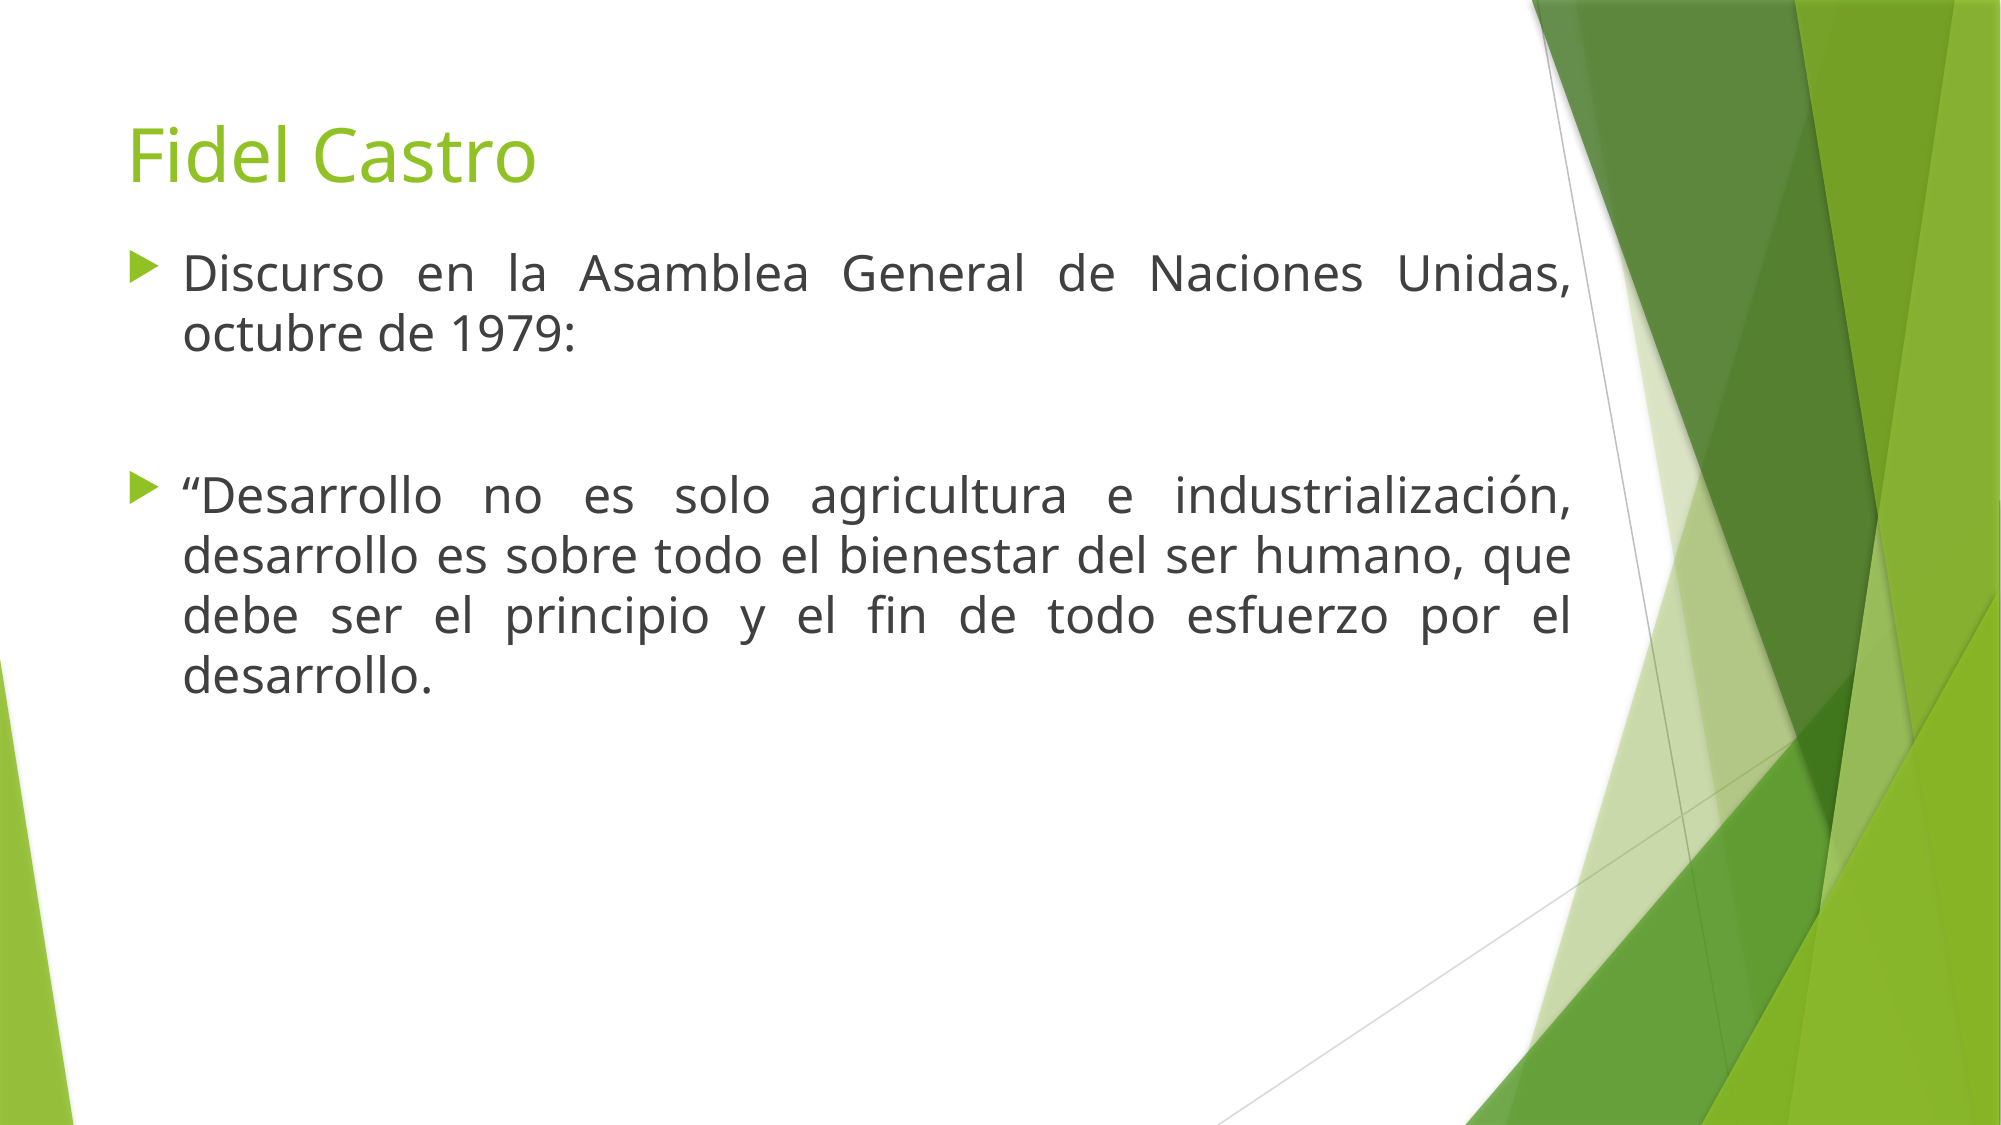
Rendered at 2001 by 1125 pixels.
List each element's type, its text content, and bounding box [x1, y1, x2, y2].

title Fidel Castro [111, 99, 1522, 233]
list Discurso en la Asamblea General de Naciones Unidas, octubre de 1979: “Desarrollo no es solo agricultura e industrialización, desarrollo es sobre todo el bienestar del ser humano, que debe ser el principio y el fin de todo esfuerzo por el desarrollo. [111, 233, 1589, 1059]
